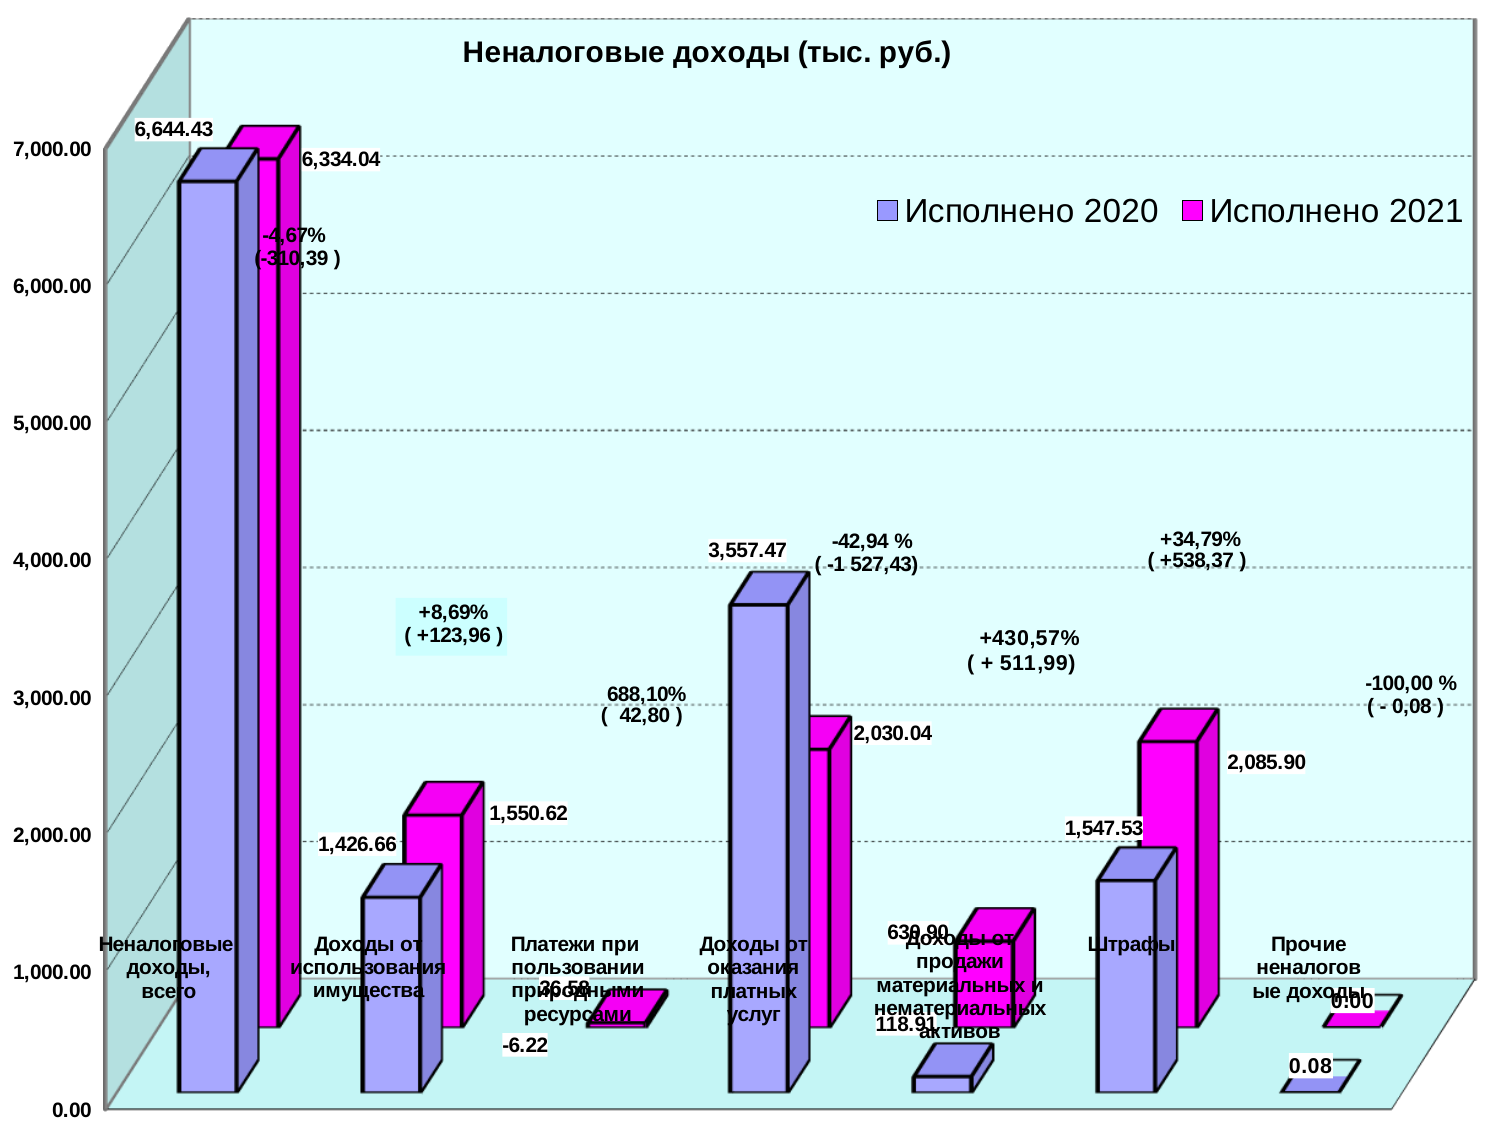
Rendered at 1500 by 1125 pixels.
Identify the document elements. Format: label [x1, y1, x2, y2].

chart [0, 0, 1500, 1125]
